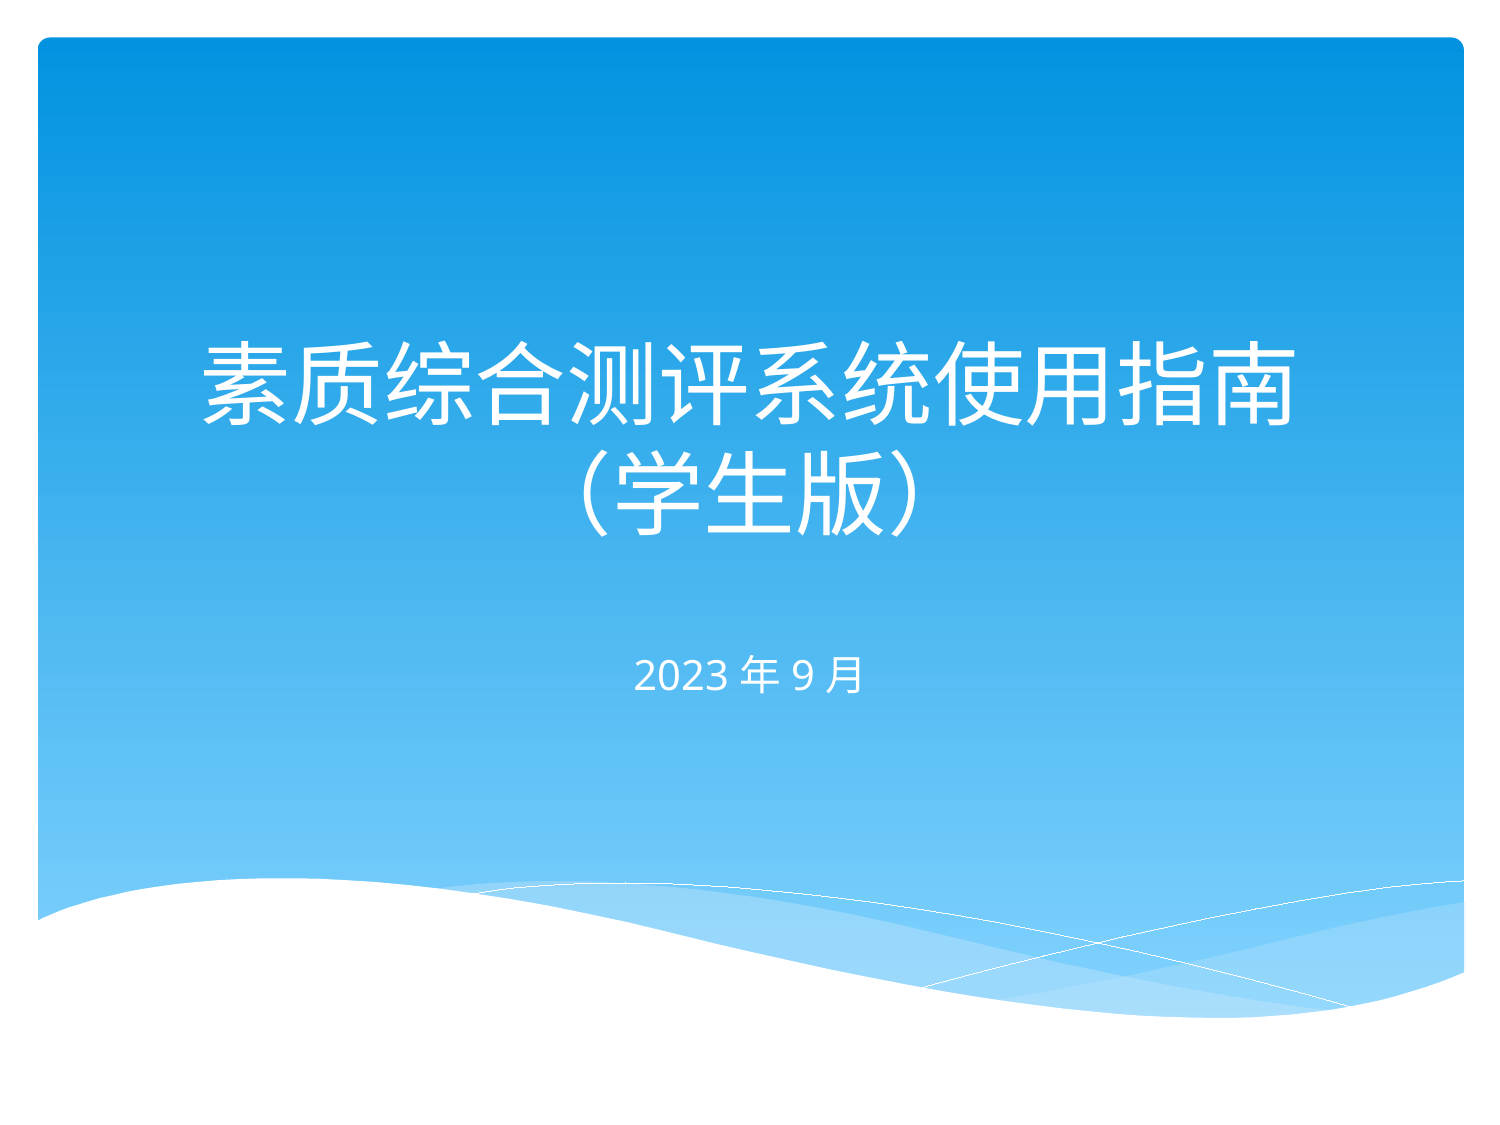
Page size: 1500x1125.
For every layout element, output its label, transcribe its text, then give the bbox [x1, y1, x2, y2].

title 素质综合测评系统使用指南 （学生版） [112, 262, 1388, 555]
subtitle 2023年9月 [225, 583, 1275, 825]
